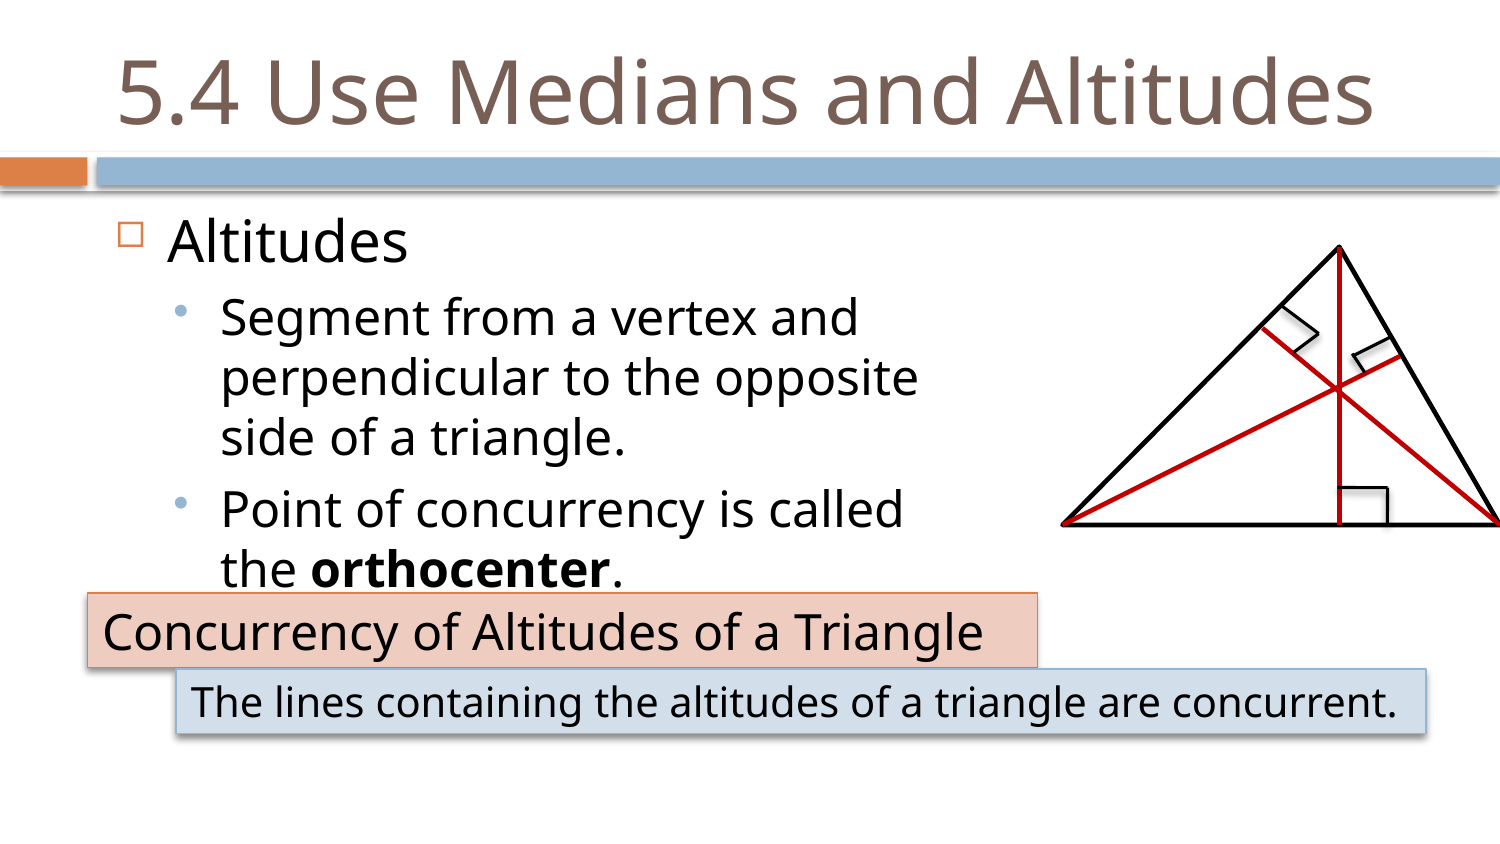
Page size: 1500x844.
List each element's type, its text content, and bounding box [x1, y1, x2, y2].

text_box The lines containing the altitudes of a triangle are concurrent. [175, 668, 1427, 734]
text_box [1278, 245, 1341, 326]
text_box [1262, 327, 1334, 526]
text_box [1342, 248, 1387, 326]
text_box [1351, 366, 1365, 373]
list Altitudes Segment from a vertex and perpendicular to the opposite side of a triangle. Point of concurrency is called the orthocenter. [100, 678, 988, 750]
text_box Concurrency of Altitudes of a Triangle [87, 592, 1038, 668]
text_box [1351, 337, 1391, 357]
list Altitudes Segment from a vertex and perpendicular to the opposite side of a triangle. Point of concurrency is called the orthocenter. [100, 196, 988, 591]
text_box [1230, 308, 1276, 354]
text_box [1062, 355, 1256, 526]
title 5.4 Use Medians and Altitudes [100, 28, 1438, 150]
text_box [1280, 305, 1320, 334]
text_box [1345, 327, 1500, 526]
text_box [1293, 341, 1320, 353]
